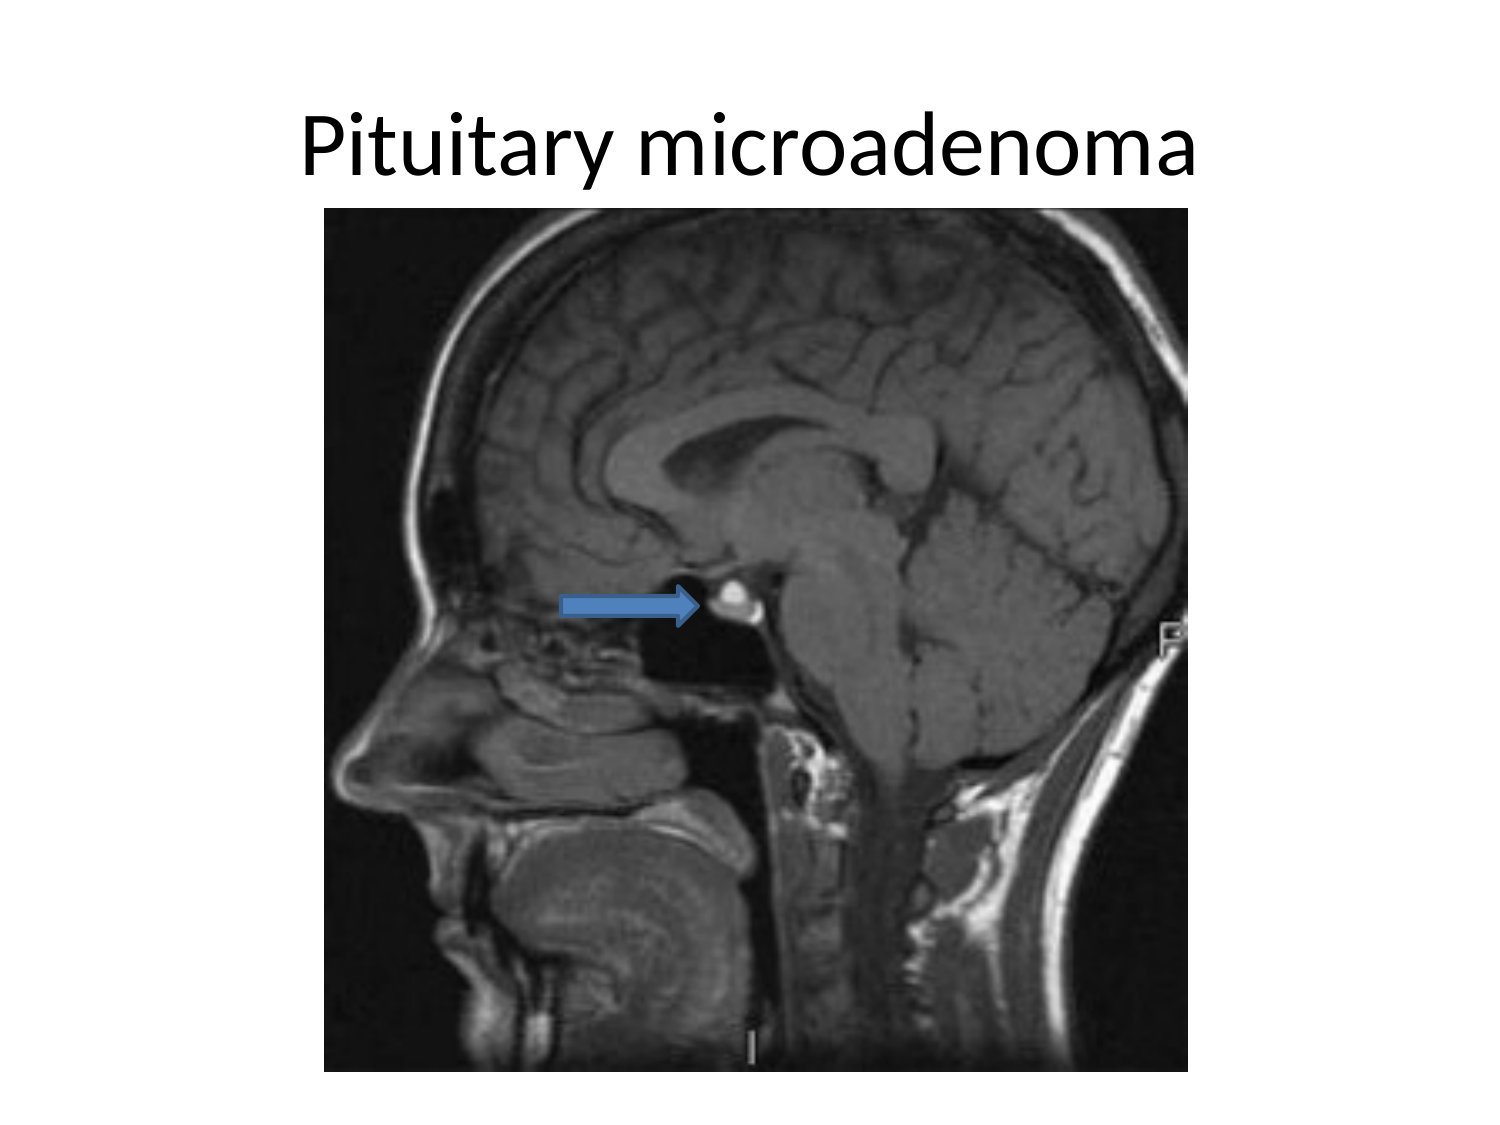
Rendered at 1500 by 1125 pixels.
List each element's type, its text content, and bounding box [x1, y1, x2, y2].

title Pituitary microadenoma [75, 45, 1425, 233]
picture [324, 207, 1188, 1072]
